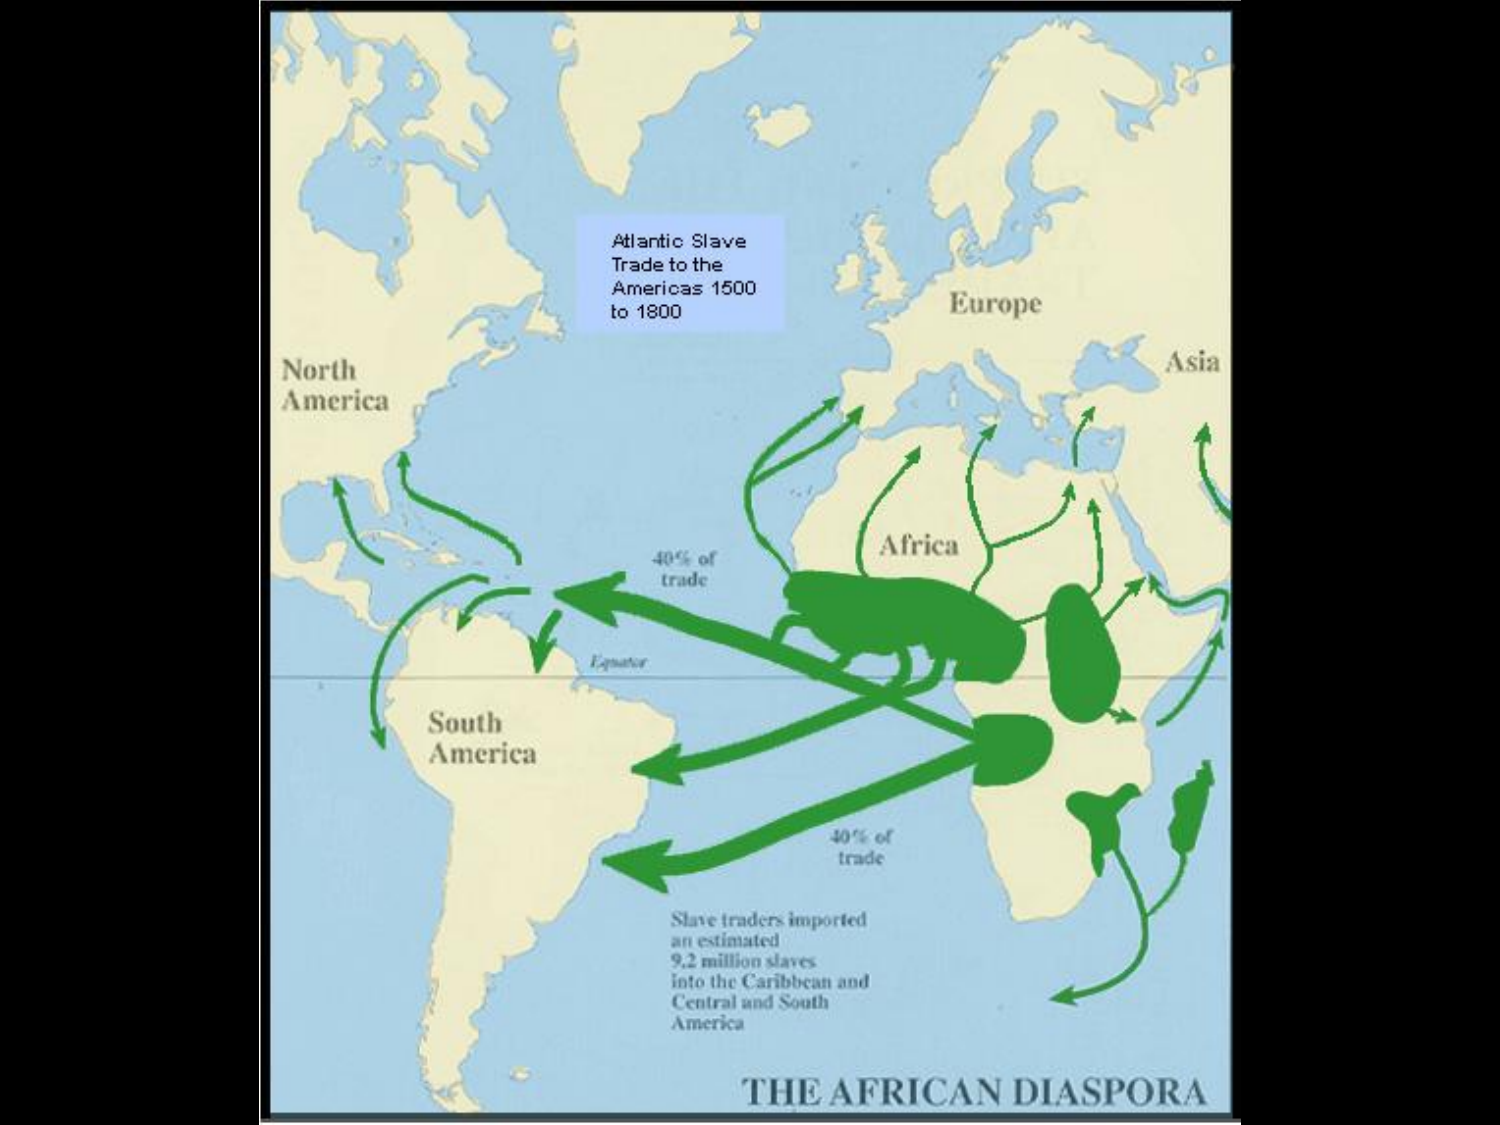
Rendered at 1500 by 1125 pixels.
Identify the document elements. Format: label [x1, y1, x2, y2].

picture [259, 0, 1241, 1125]
